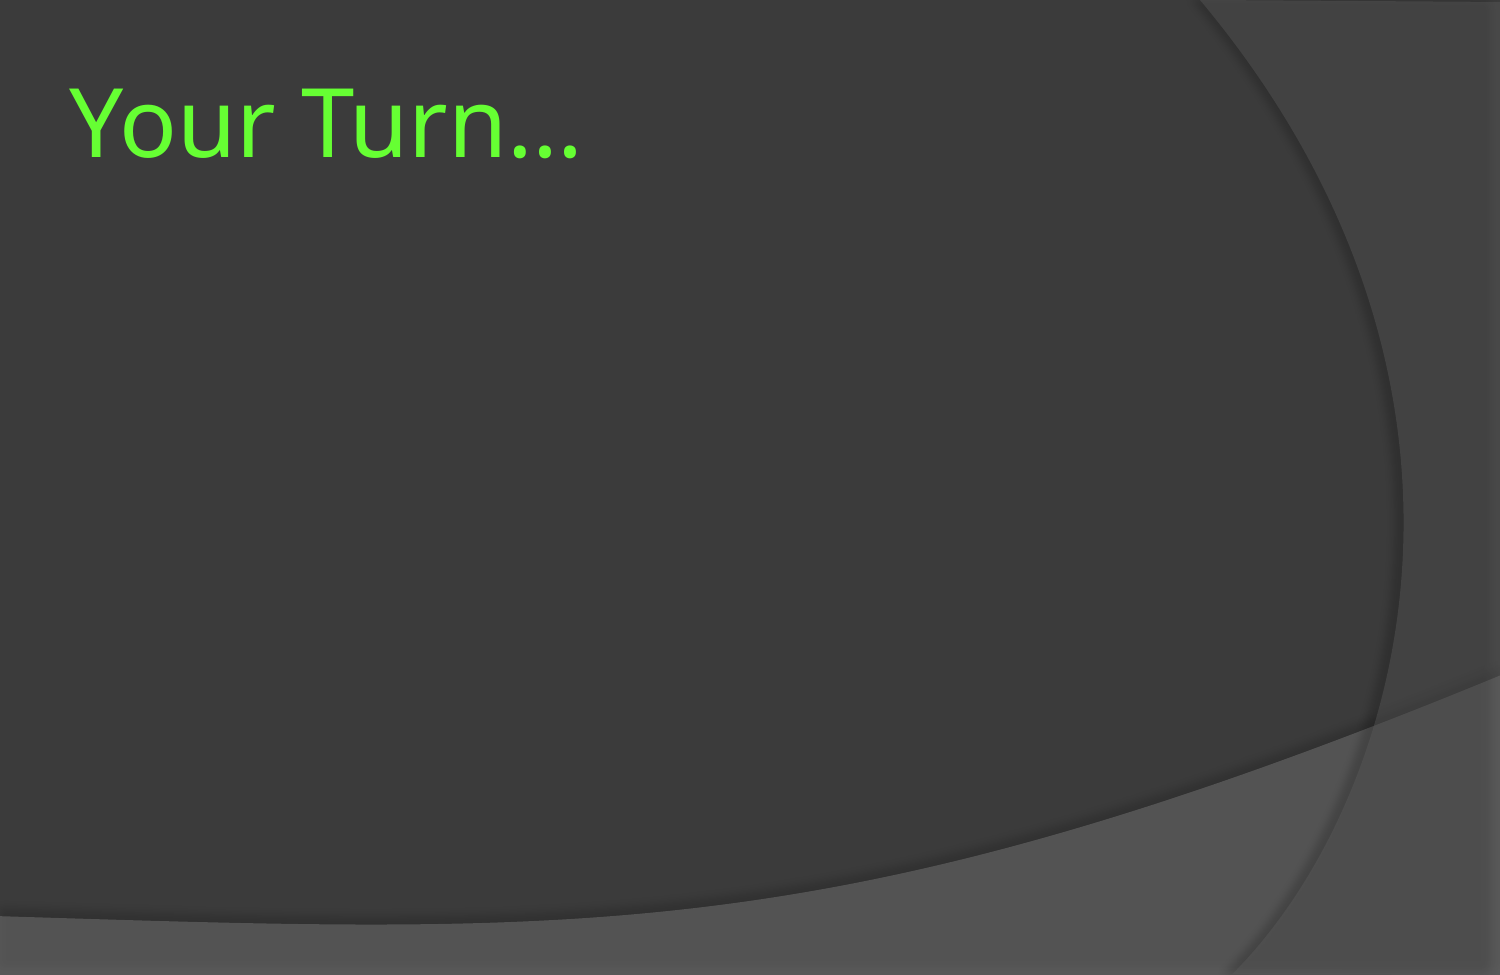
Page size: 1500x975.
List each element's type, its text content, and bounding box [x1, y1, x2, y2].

title Your Turn… [62, 37, 1288, 201]
